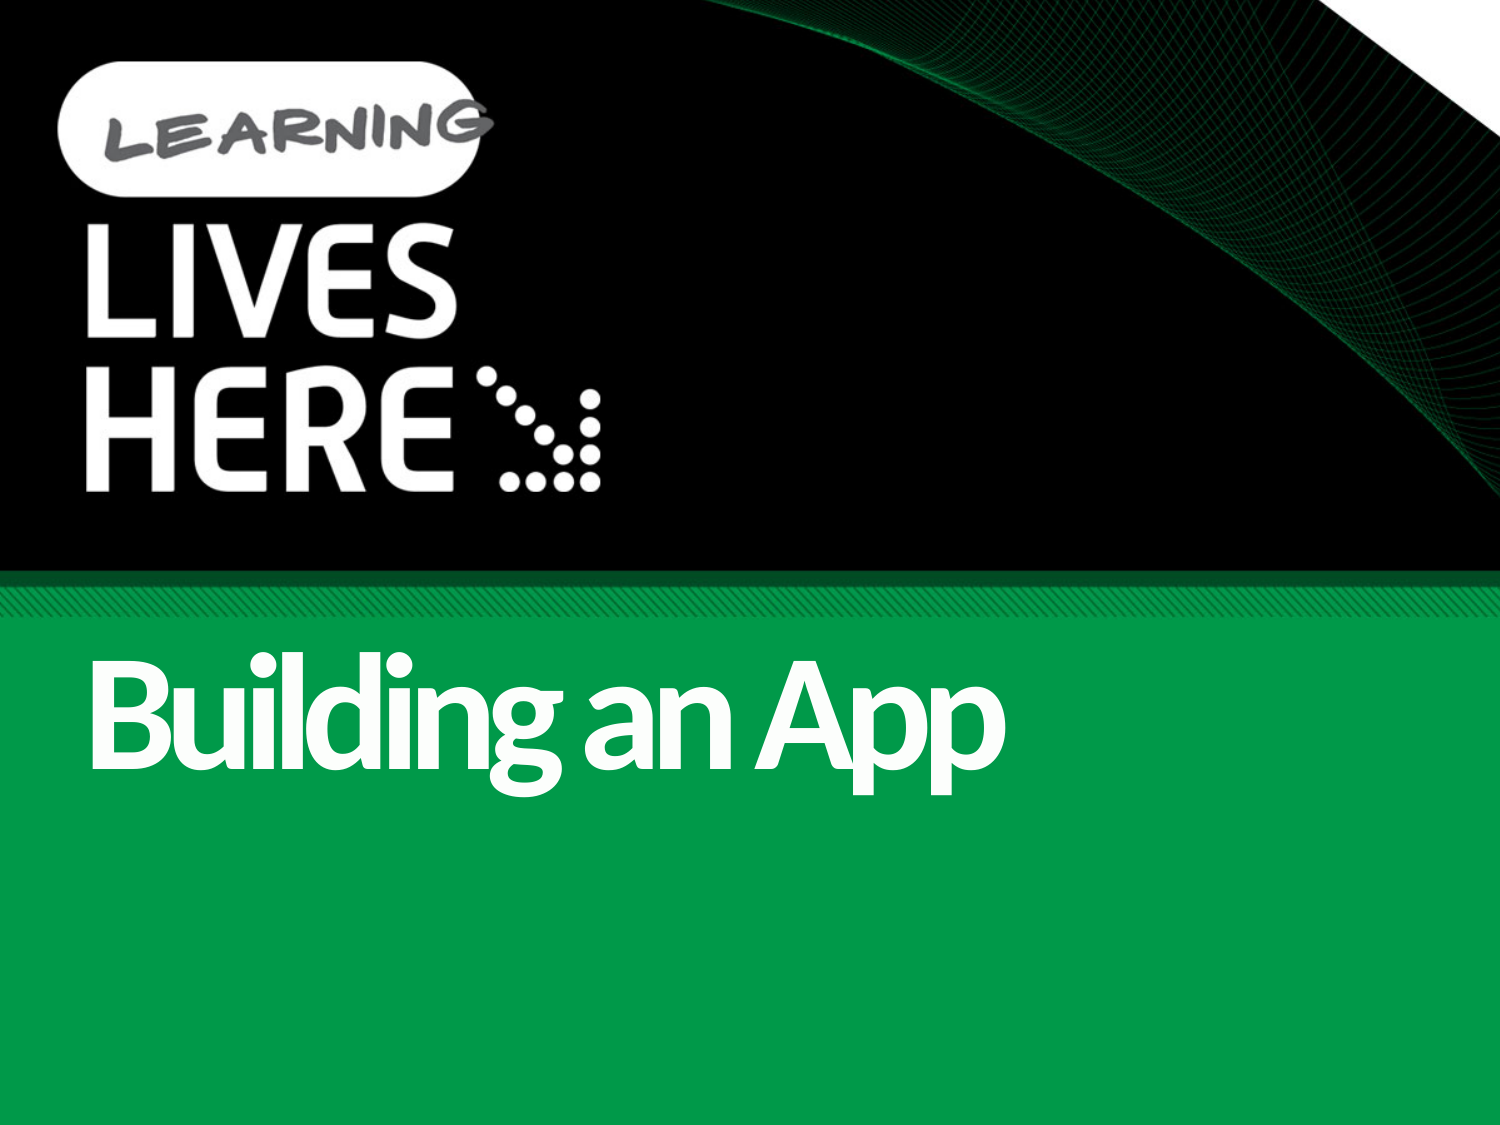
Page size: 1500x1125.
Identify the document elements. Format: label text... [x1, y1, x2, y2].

list Building an App [83, 625, 1344, 800]
picture [0, 0, 1500, 1125]
